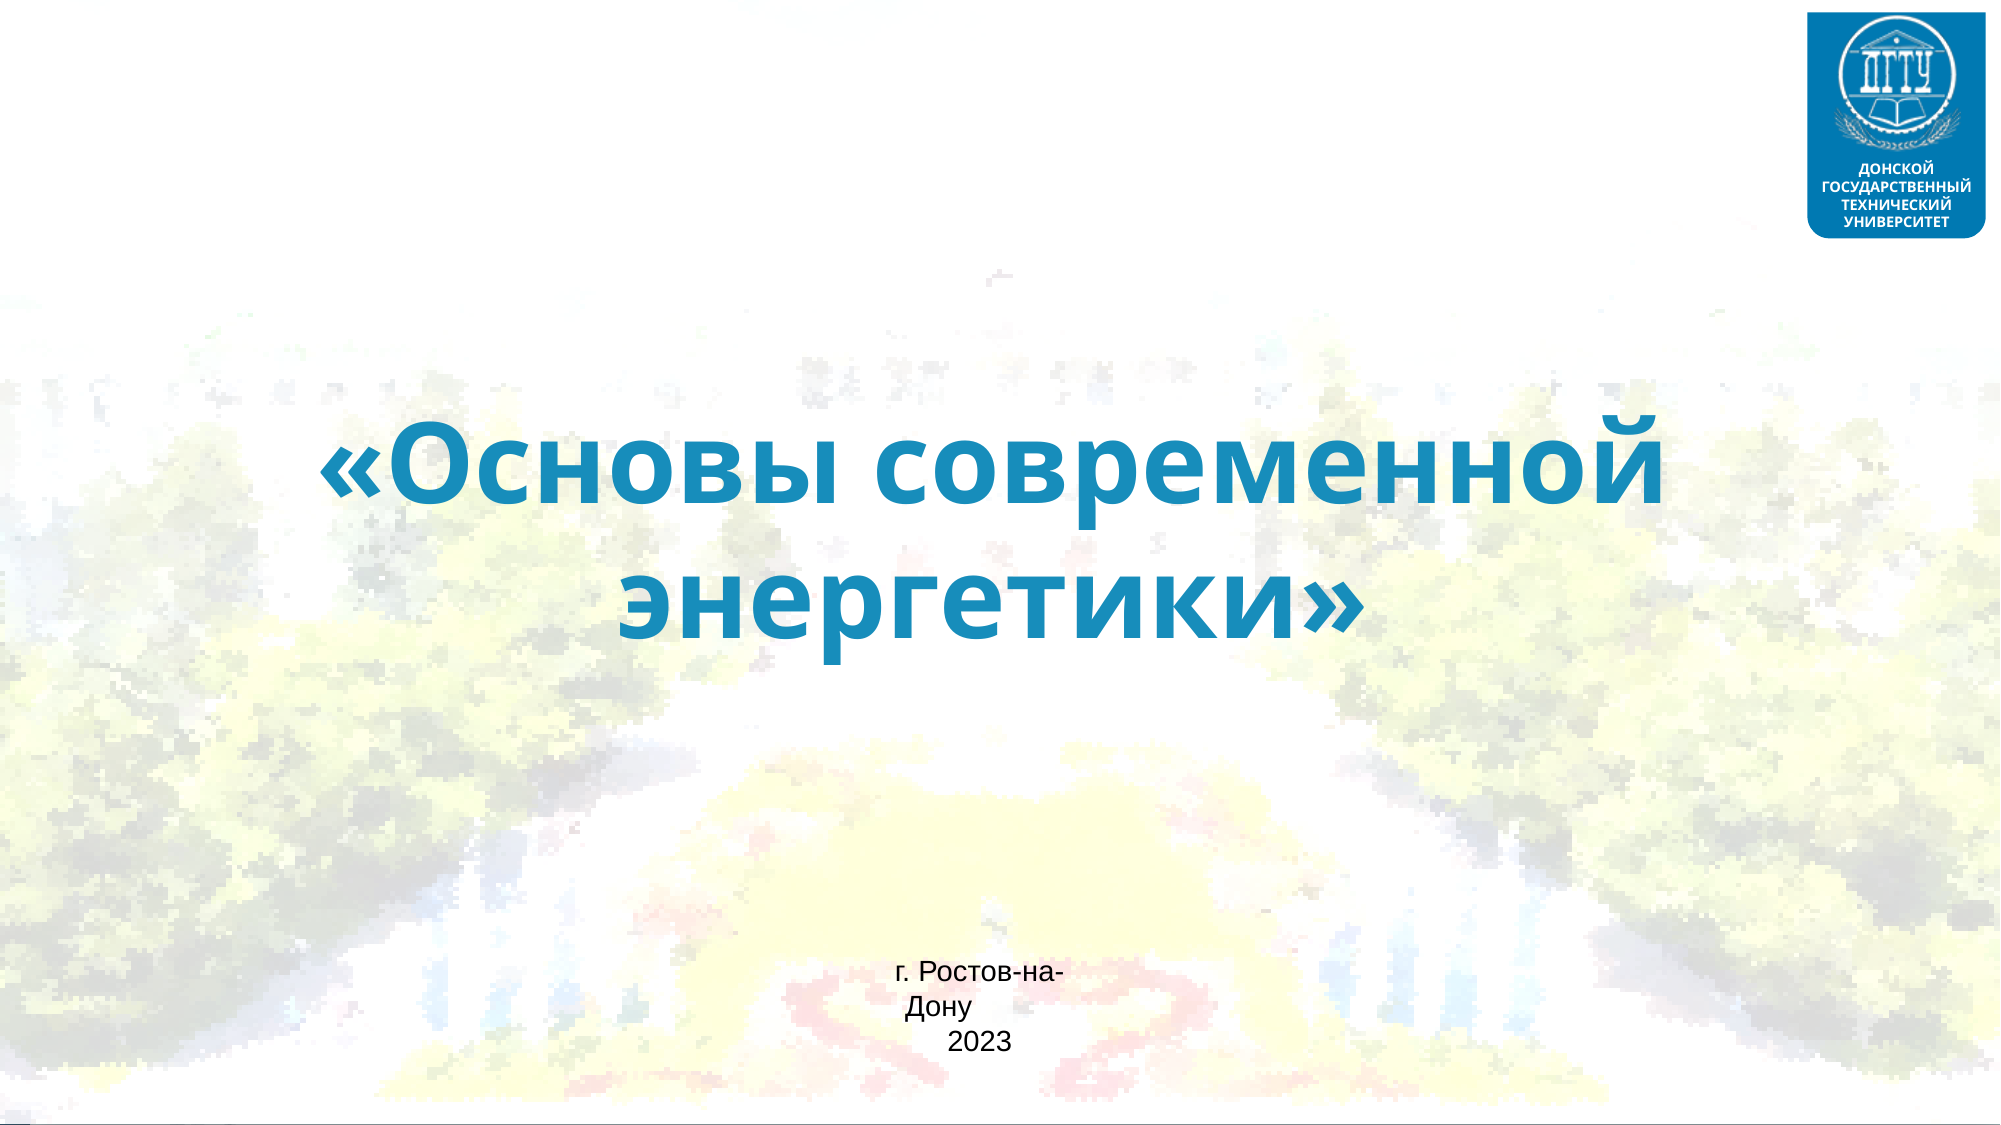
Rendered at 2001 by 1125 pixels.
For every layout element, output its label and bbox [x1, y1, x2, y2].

picture [0, 0, 2000, 1125]
text_box [1797, 12, 1997, 240]
